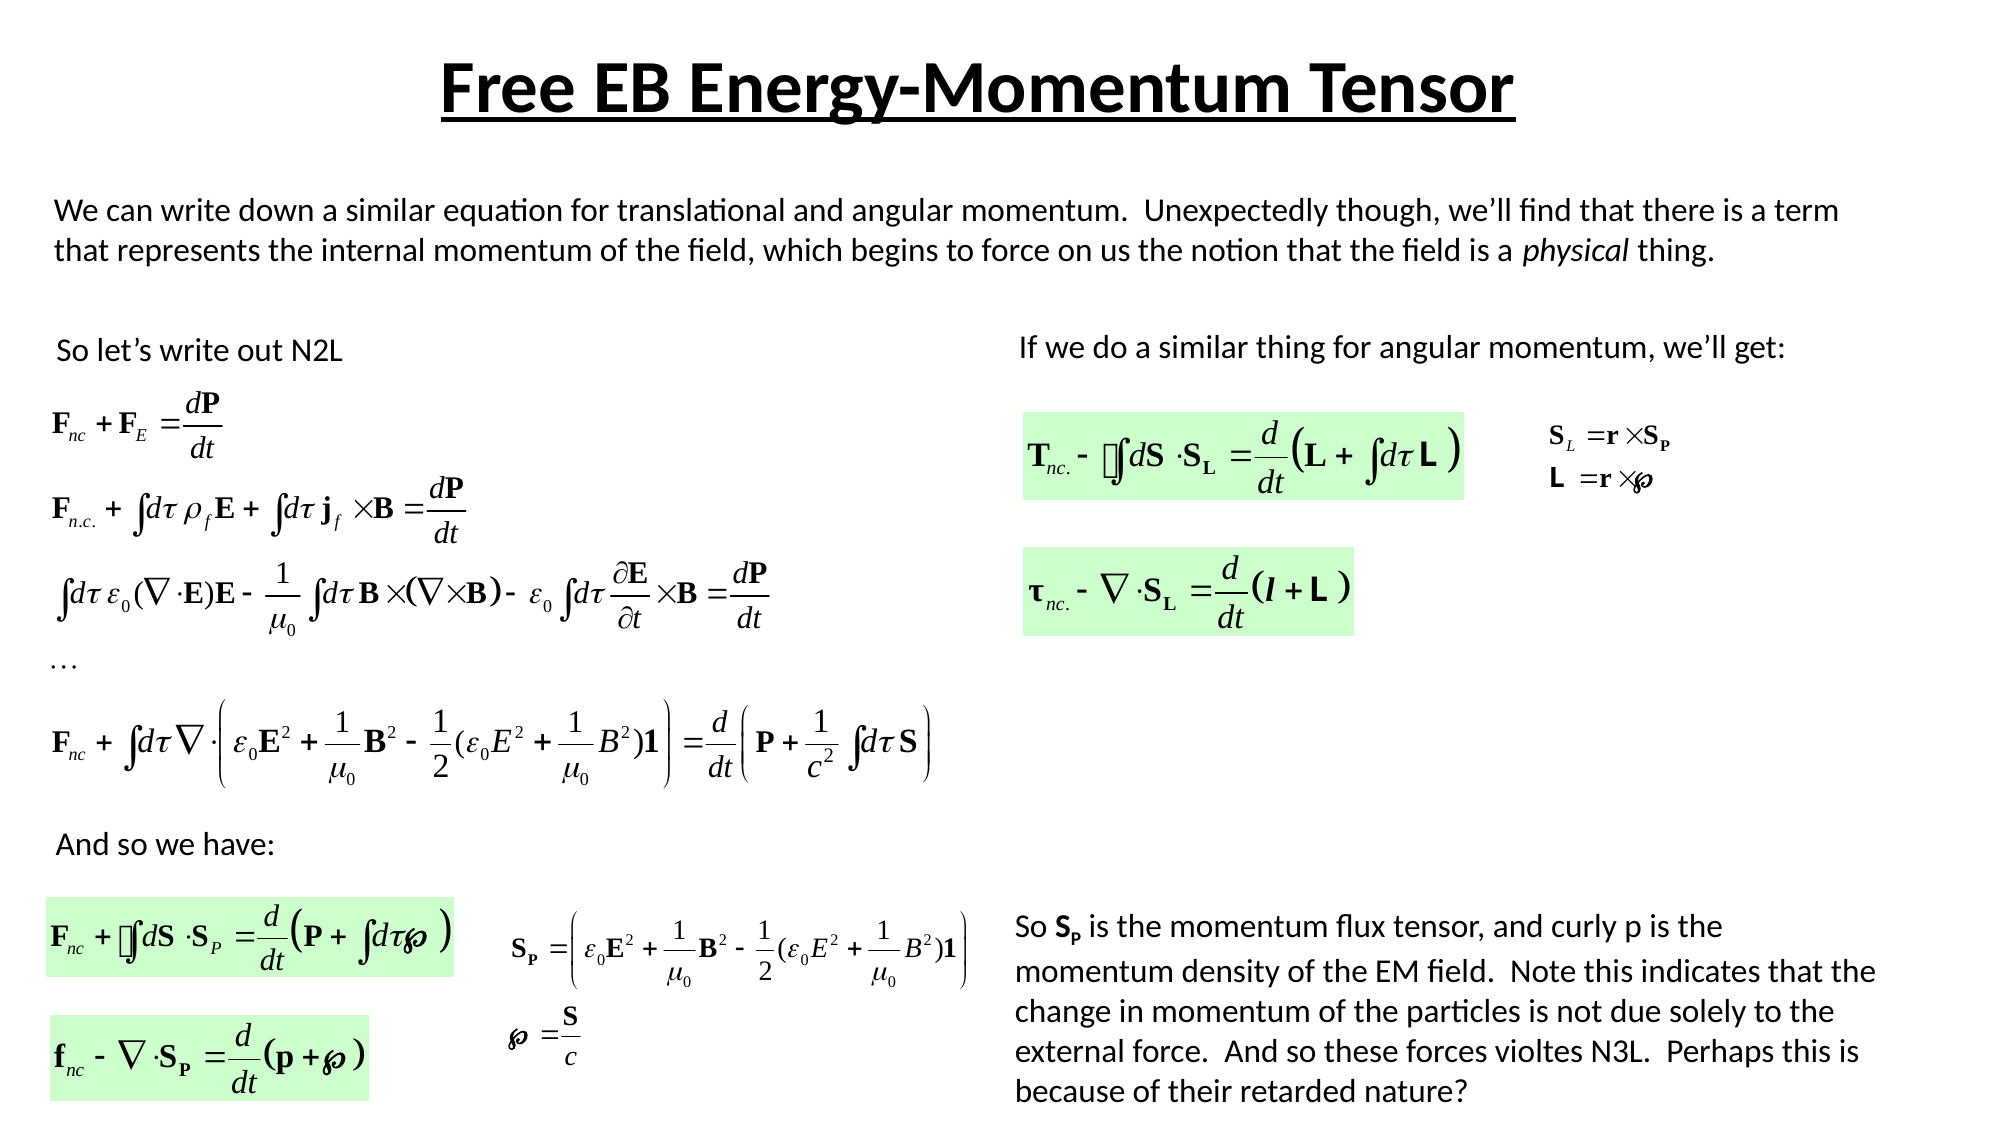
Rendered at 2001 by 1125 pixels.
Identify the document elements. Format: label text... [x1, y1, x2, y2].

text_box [50, 1014, 370, 1101]
text_box And so we have: [40, 814, 291, 870]
text_box If we do a similar thing for angular momentum, we’ll get: [1004, 317, 1803, 373]
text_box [1022, 411, 1465, 501]
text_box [1545, 417, 1675, 498]
title Free EB Energy-Momentum Tensor [228, 21, 1729, 136]
text_box So let’s write out N2L [41, 320, 359, 376]
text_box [47, 384, 940, 795]
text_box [46, 896, 455, 978]
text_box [1022, 547, 1354, 636]
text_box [507, 906, 976, 1072]
text_box We can write down a similar equation for translational and angular momentum. Unexpectedly though, we’ll find that there is a term that represents the internal momentum of the field, which begins to force on us the notion that the field is a physical thing. [39, 180, 1865, 276]
text_box So SP is the momentum flux tensor, and curly p is the momentum density of the EM field. Note this indicates that the change in momentum of the particles is not due solely to the external force. And so these forces violtes N3L. Perhaps this is because of their retarded nature? [999, 896, 1895, 1117]
